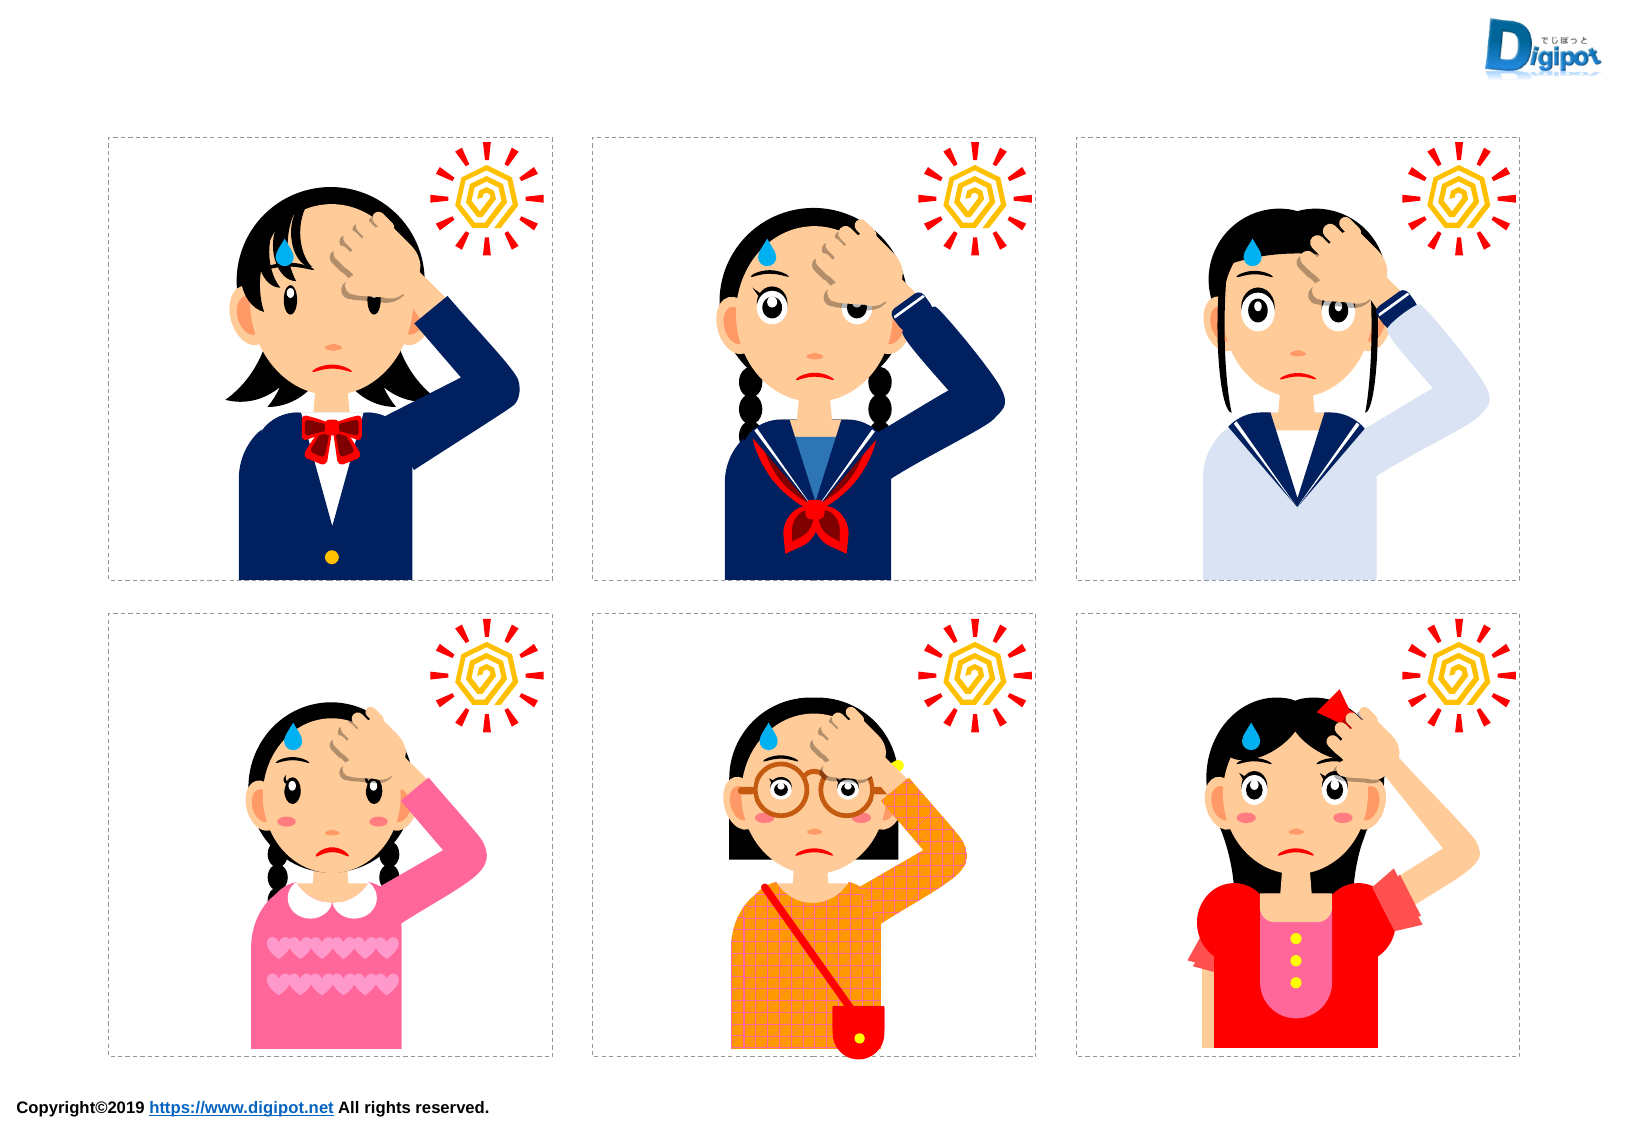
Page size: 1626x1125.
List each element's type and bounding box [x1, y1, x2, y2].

text_box [1189, 618, 1516, 1048]
text_box [1202, 142, 1516, 580]
text_box [246, 618, 544, 1049]
text_box [723, 618, 1032, 1060]
picture [1485, 18, 1602, 82]
text_box [717, 142, 1032, 580]
text_box [225, 142, 544, 580]
